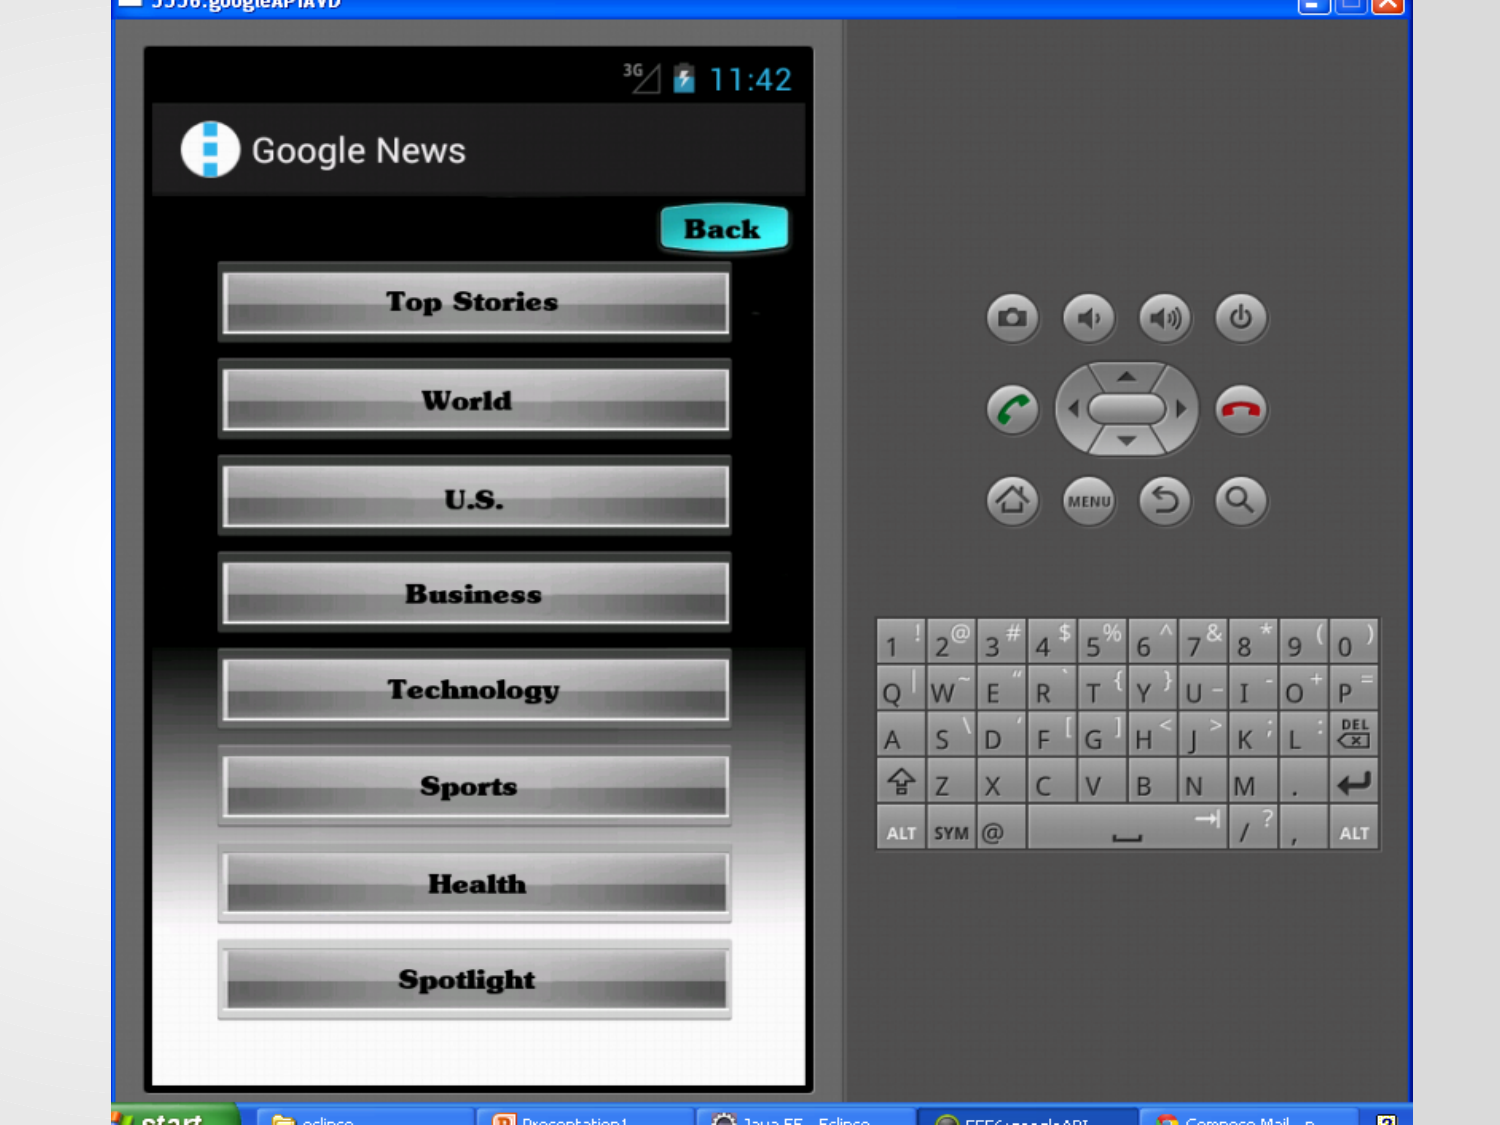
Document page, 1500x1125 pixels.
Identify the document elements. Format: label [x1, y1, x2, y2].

picture [111, 0, 1414, 1125]
